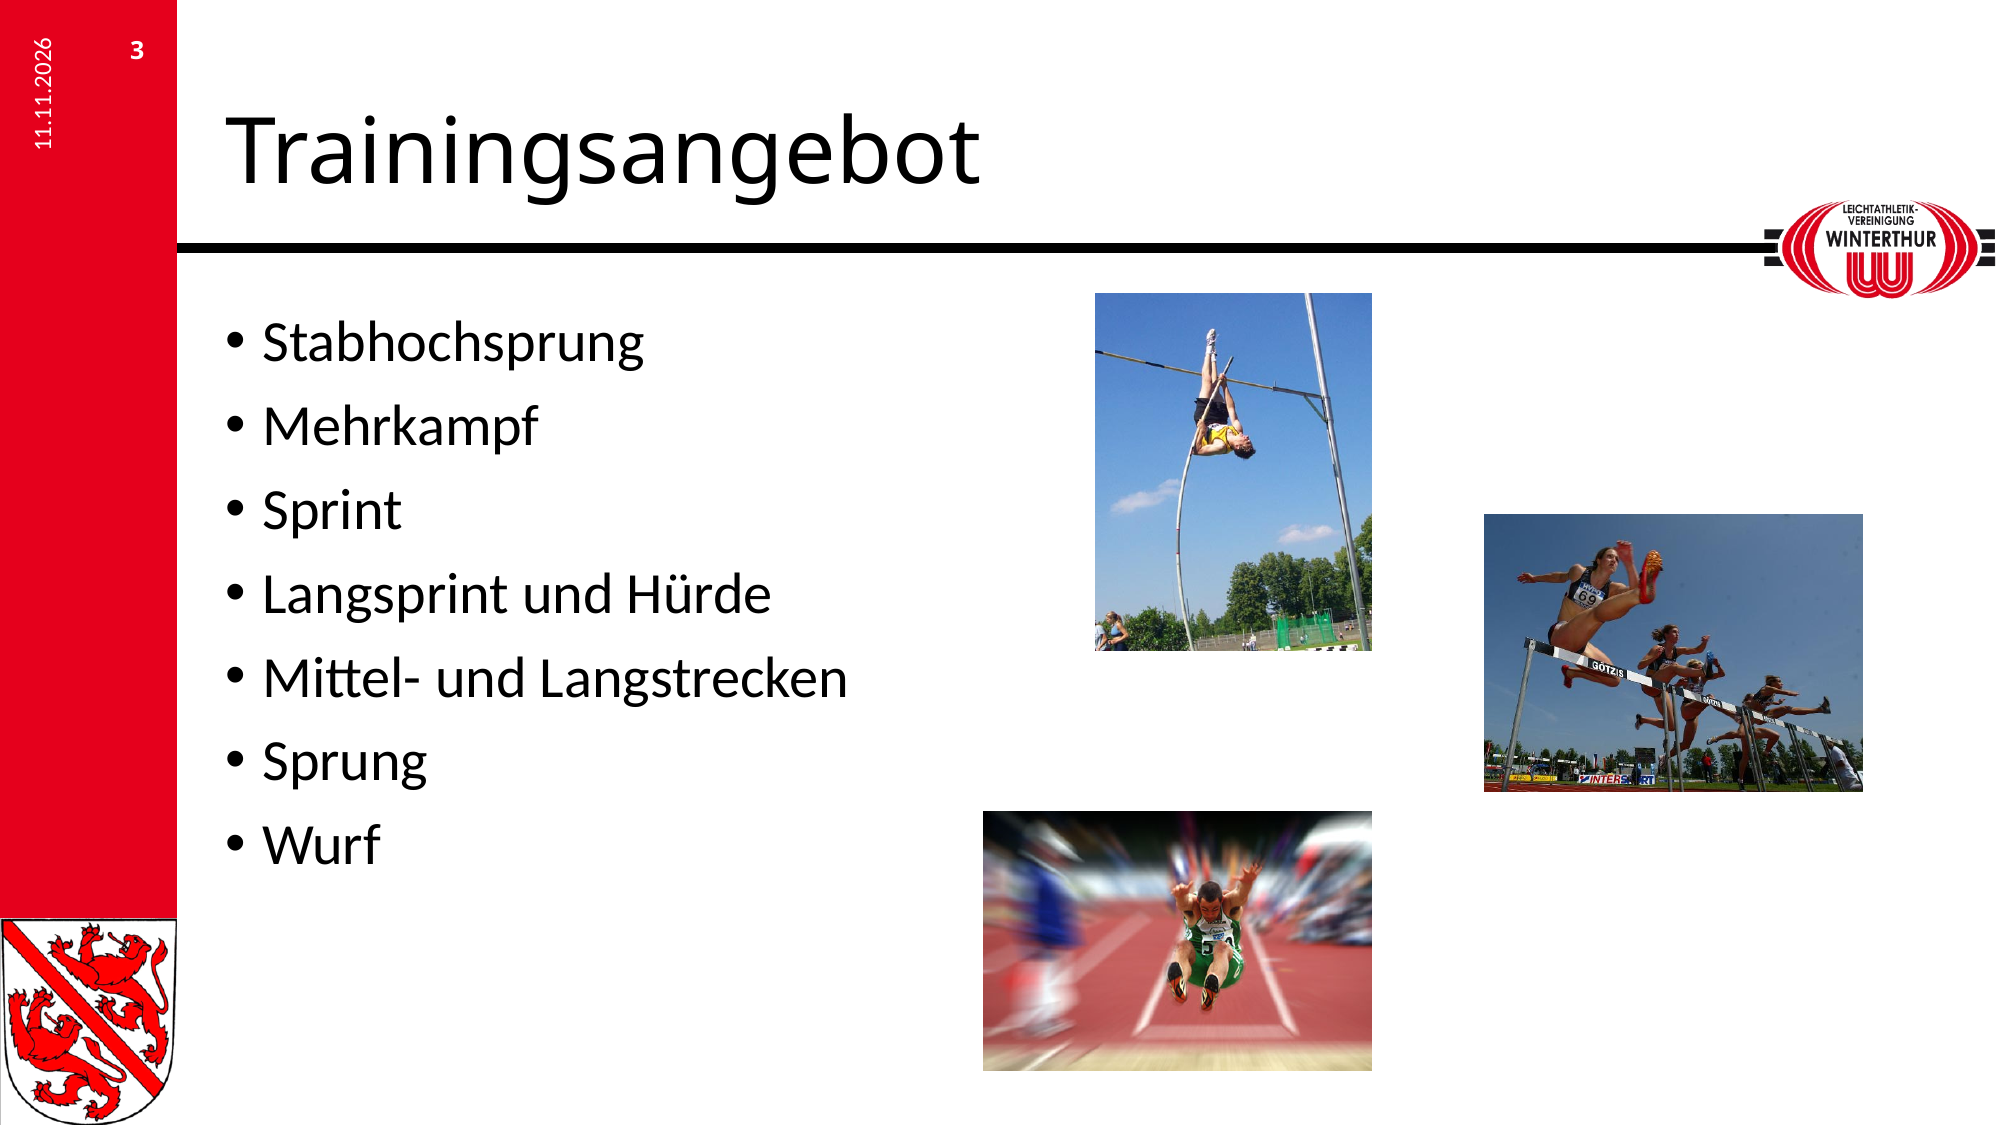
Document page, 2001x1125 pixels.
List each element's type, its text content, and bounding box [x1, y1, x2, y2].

list Stabhochsprung Mehrkampf Sprint Langsprint und Hürde Mittel- und Langstrecken Sprung Wurf [210, 304, 983, 1014]
title Trainingsangebot [210, 59, 1863, 248]
picture [1758, 193, 2001, 305]
slide_number 3 [104, 20, 160, 83]
picture [0, 918, 177, 1125]
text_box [983, 293, 1863, 1071]
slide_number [11, 22, 71, 473]
